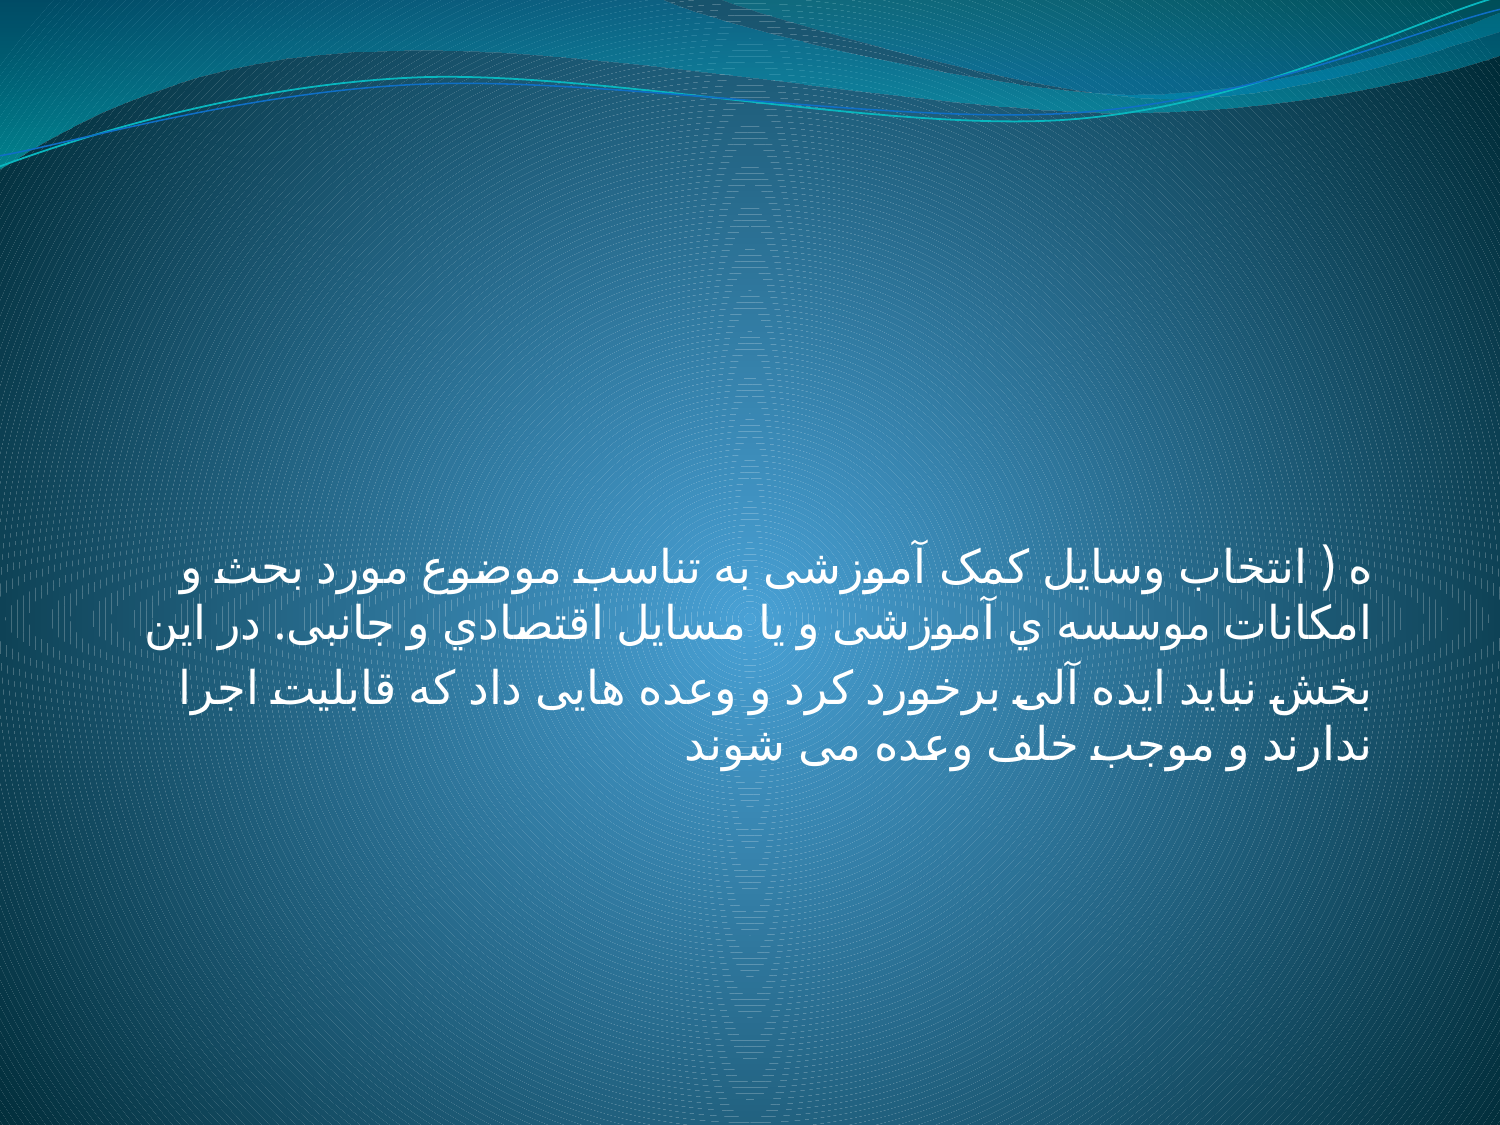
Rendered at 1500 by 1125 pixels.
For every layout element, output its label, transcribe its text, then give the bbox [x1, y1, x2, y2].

subtitle ه ( انتخاب وسایل کمک آموزشی به تناسب موضوع مورد بحث و امکانات موسسه ي آموزشی و یا مسایل اقتصادي و جانبی. در این بخش نباید ایده آلی برخورد کرد و وعده هایی داد که قابلیت اجرا ندارند و موجب خلف وعده می شوند [87, 529, 1376, 818]
